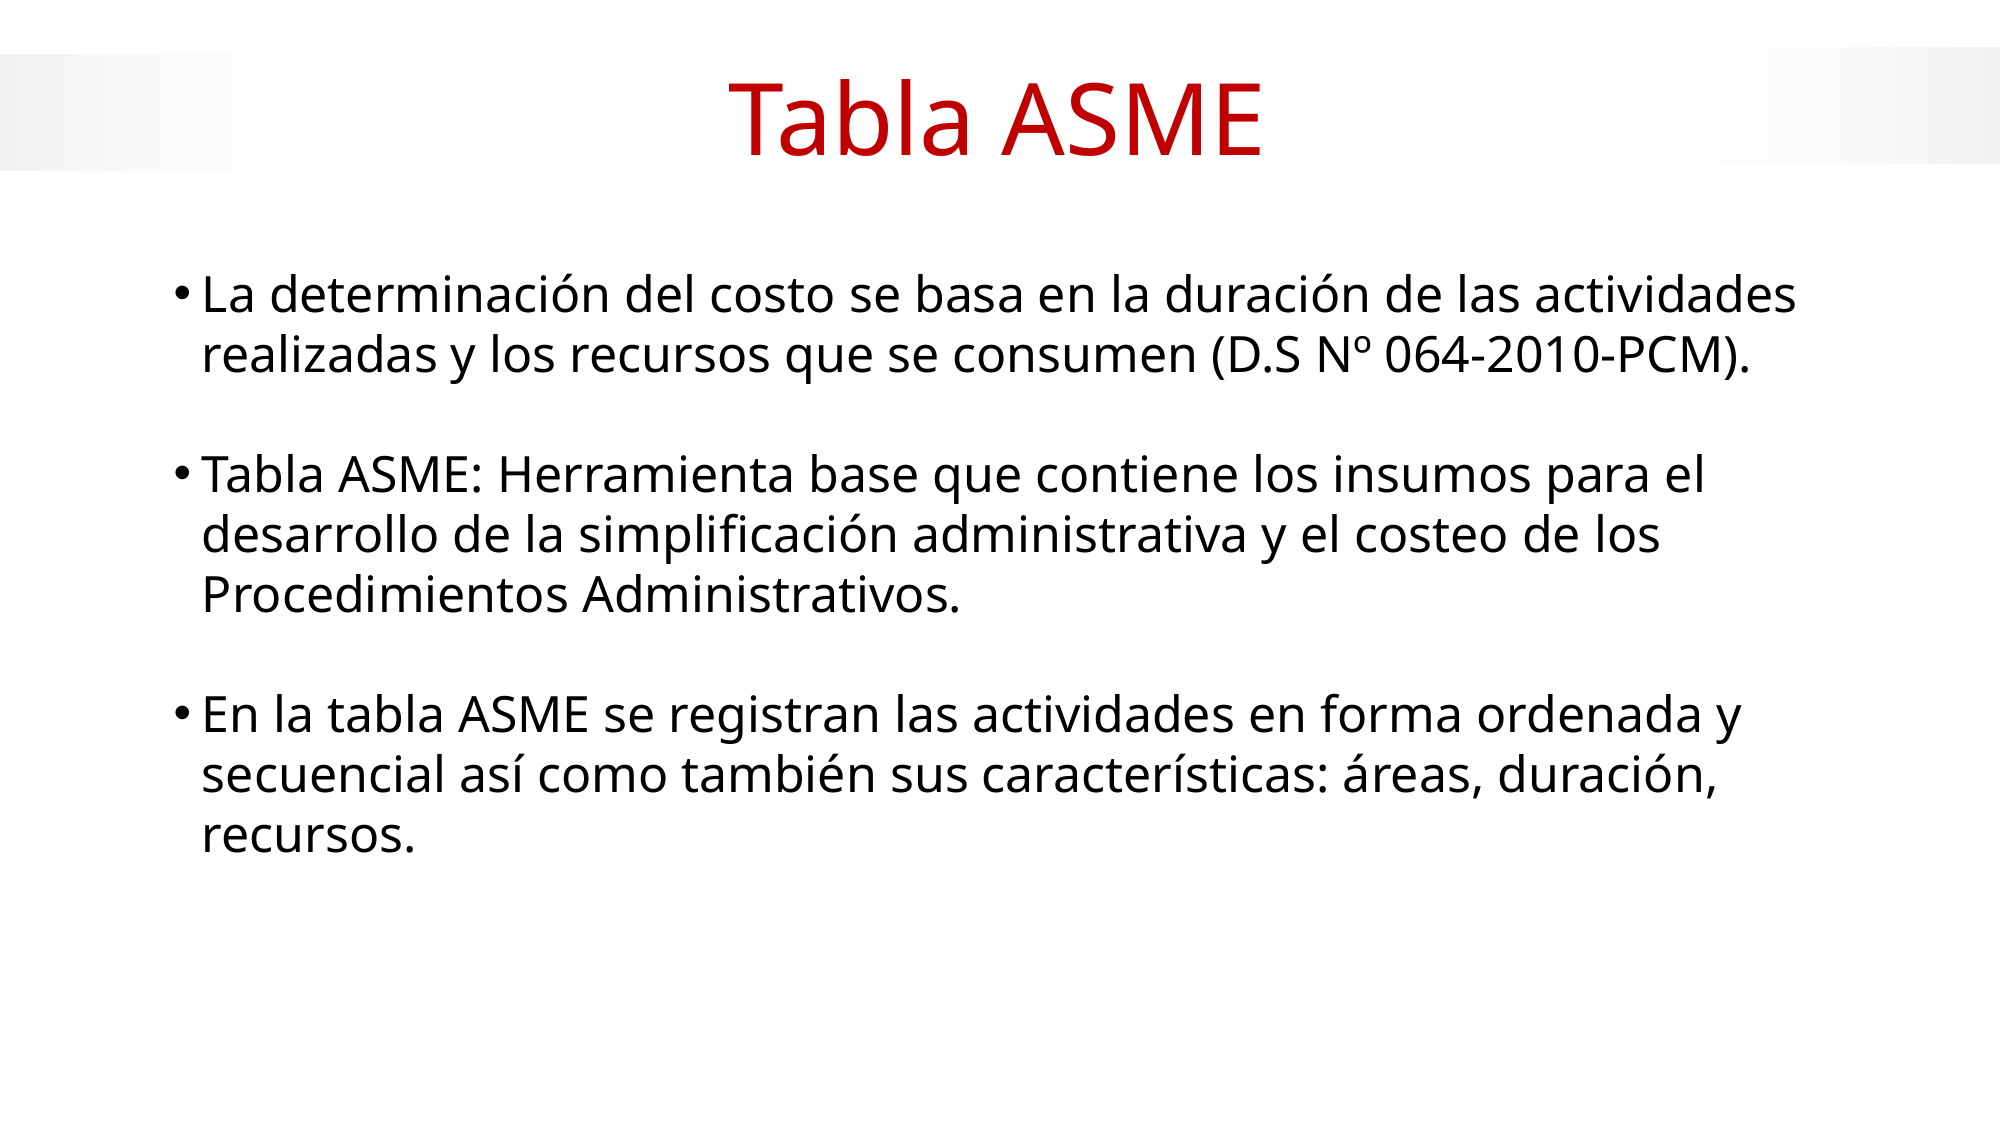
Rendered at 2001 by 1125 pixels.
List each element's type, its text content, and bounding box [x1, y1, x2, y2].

text_box Tabla ASME [0, 47, 2000, 183]
text_box La determinación del costo se basa en la duración de las actividades realizadas y los recursos que se consumen (D.S Nº 064-2010-PCM). Tabla ASME: Herramienta base que contiene los insumos para el desarrollo de la simplificación administrativa y el costeo de los Procedimientos Administrativos. En la tabla ASME se registran las actividades en forma ordenada y secuencial así como también sus características: áreas, duración, recursos. [158, 255, 1825, 871]
